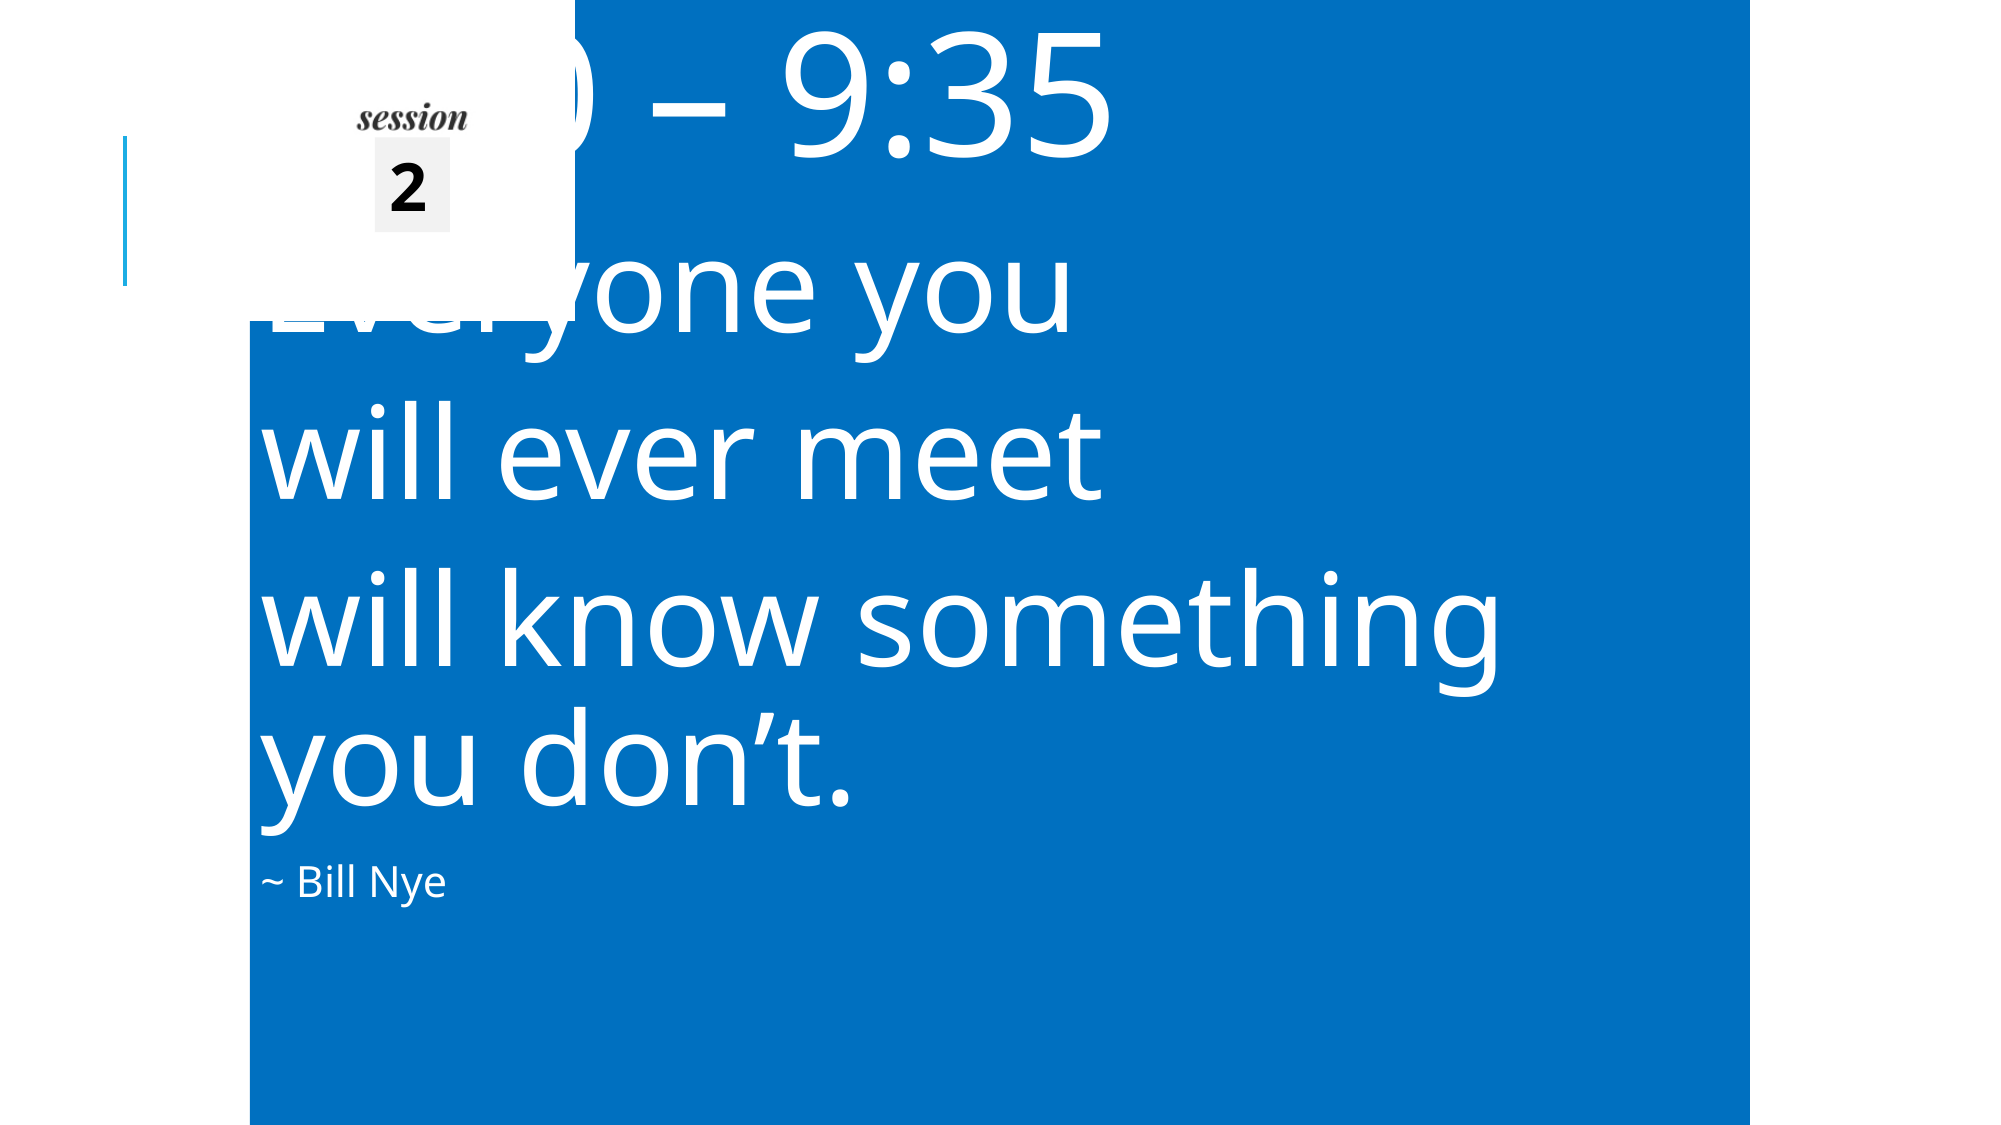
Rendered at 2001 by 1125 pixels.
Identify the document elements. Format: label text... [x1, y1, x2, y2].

list 9:10 – 9:35 Everyone you will ever meet will know something you don’t. ~ Bill Nye [249, 0, 1750, 1125]
picture [249, 0, 576, 321]
